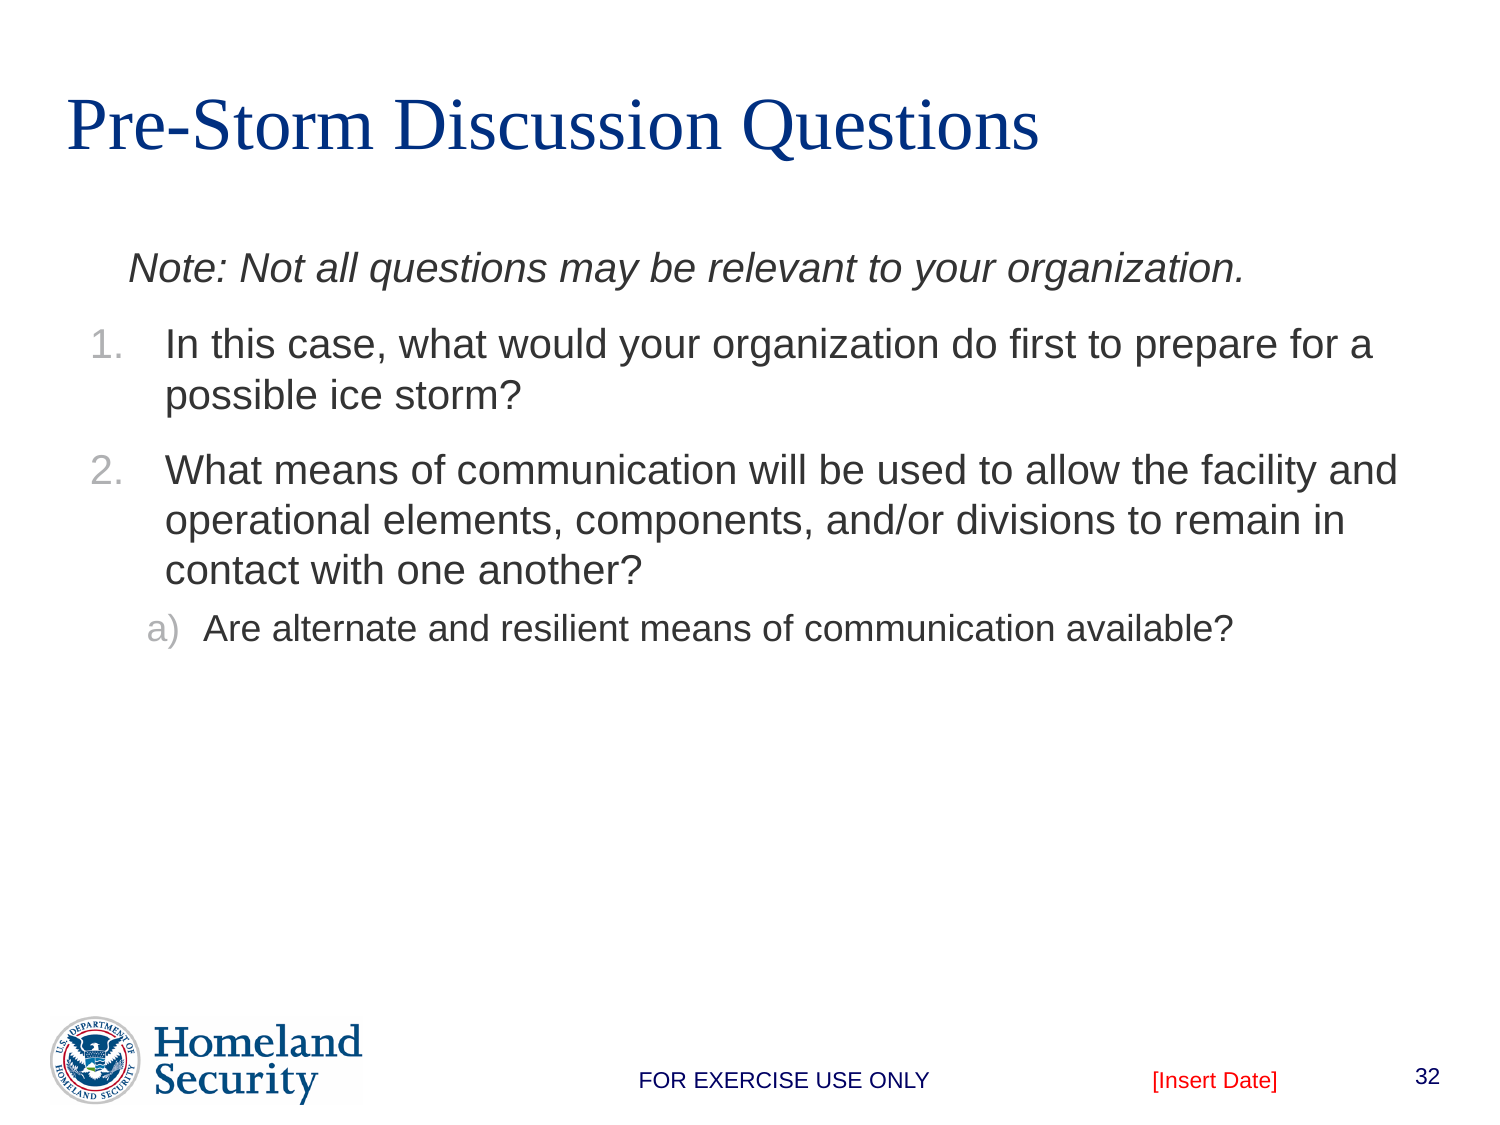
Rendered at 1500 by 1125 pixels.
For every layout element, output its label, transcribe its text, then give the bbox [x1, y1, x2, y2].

slide_number 32 [1399, 1053, 1476, 1097]
title Pre-Storm Discussion Questions [51, 0, 1278, 173]
list Note: Not all questions may be relevant to your organization. In this case, what would your organization do first to prepare for a possible ice storm? What means of communication will be used to allow the facility and operational elements, components, and/or divisions to remain in contact with one another? Are alternate and resilient means of communication available? [75, 224, 1425, 968]
picture [50, 1016, 363, 1105]
